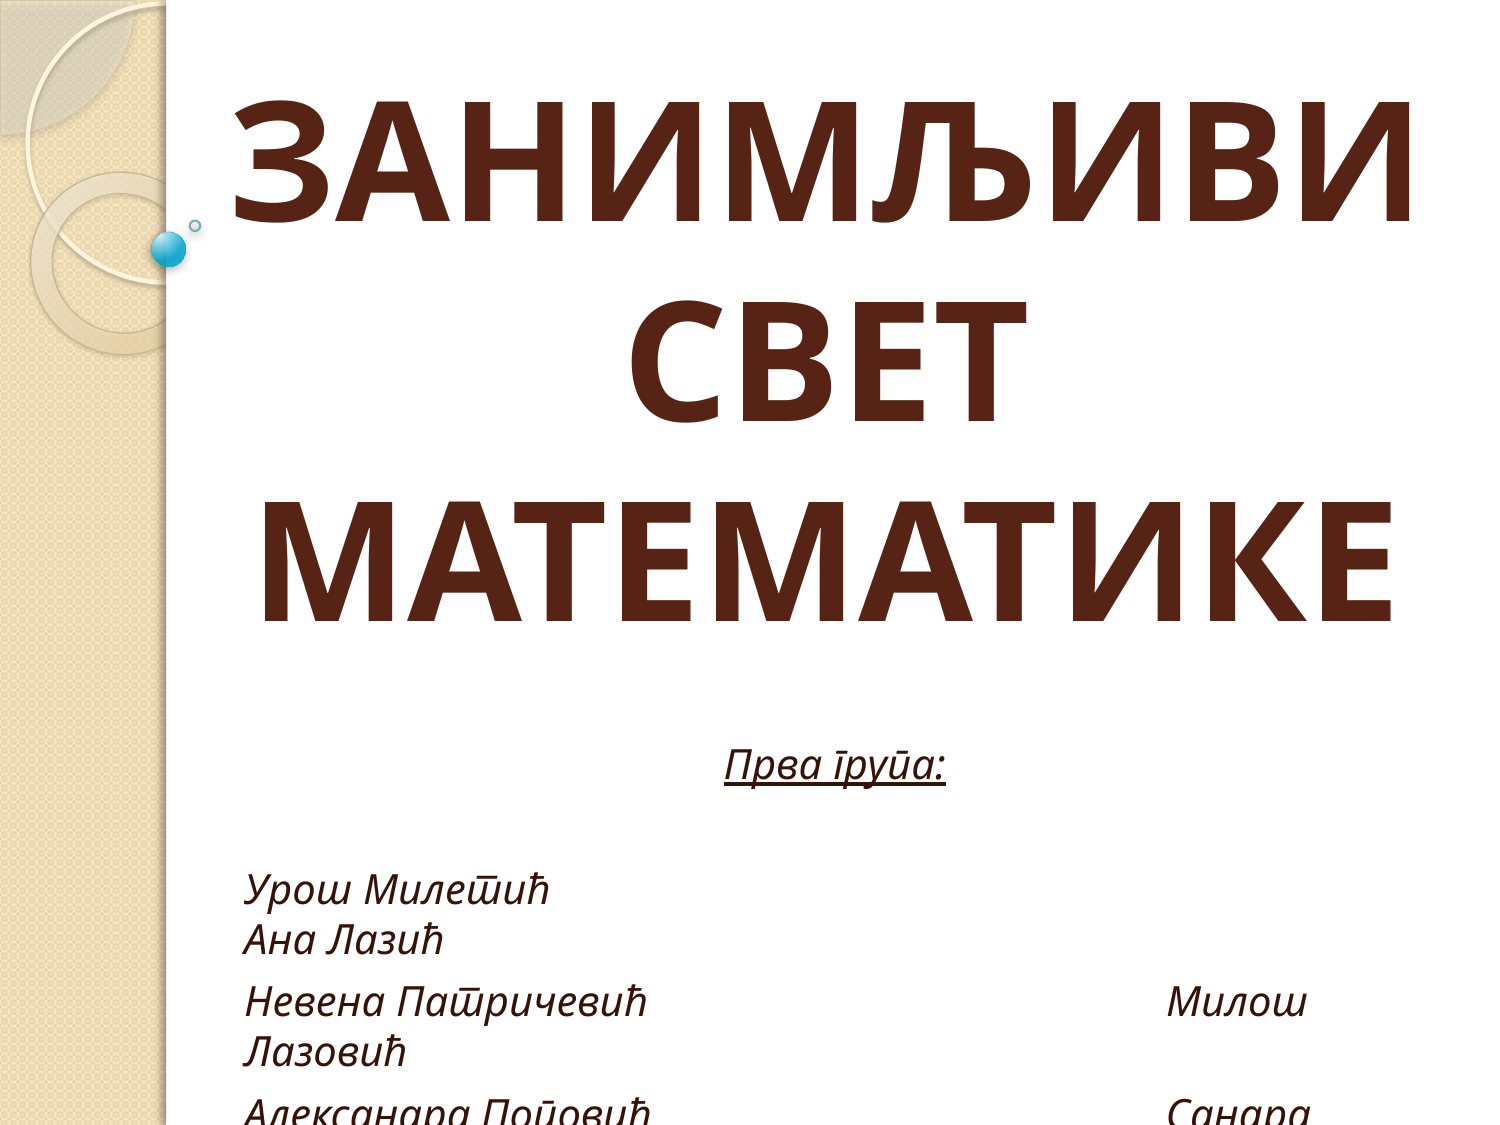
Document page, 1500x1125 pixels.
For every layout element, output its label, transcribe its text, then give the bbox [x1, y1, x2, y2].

title ЗАНИМЉИВИ СВЕТ МАТЕМАТИКЕ [200, 112, 1453, 663]
subtitle Прва група: Урош Милетић Ана Лазић Невена Патричевић Милош Лазовић Александра Поповић Сандра Ђерић [225, 737, 1440, 1013]
